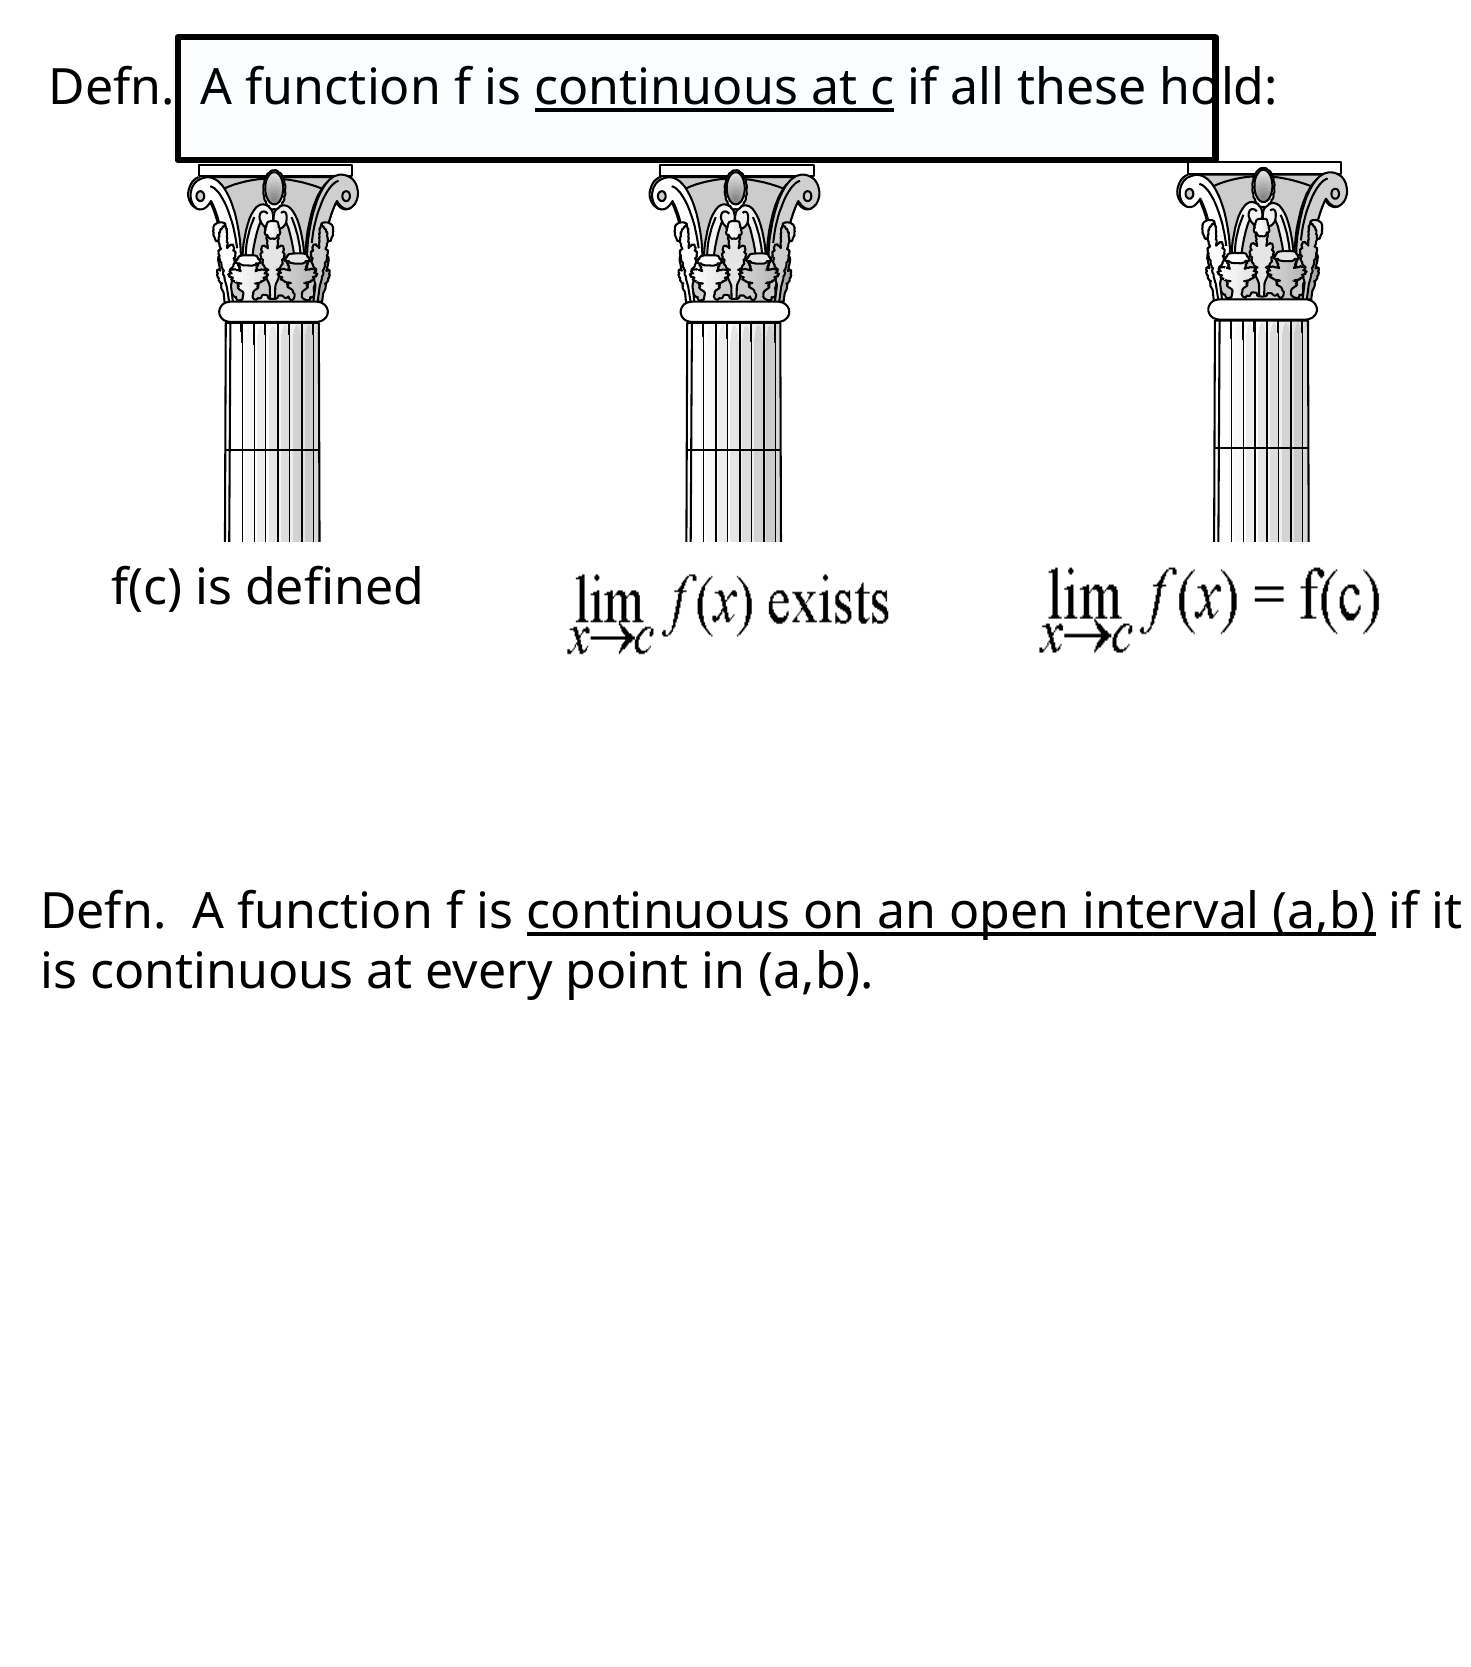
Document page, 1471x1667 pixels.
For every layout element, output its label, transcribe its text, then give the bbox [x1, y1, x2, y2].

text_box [33, 37, 1383, 668]
text_box Defn. A function f is continuous on an open interval (a,b) if it is continuous at every point in (a,b). [25, 871, 1471, 1006]
